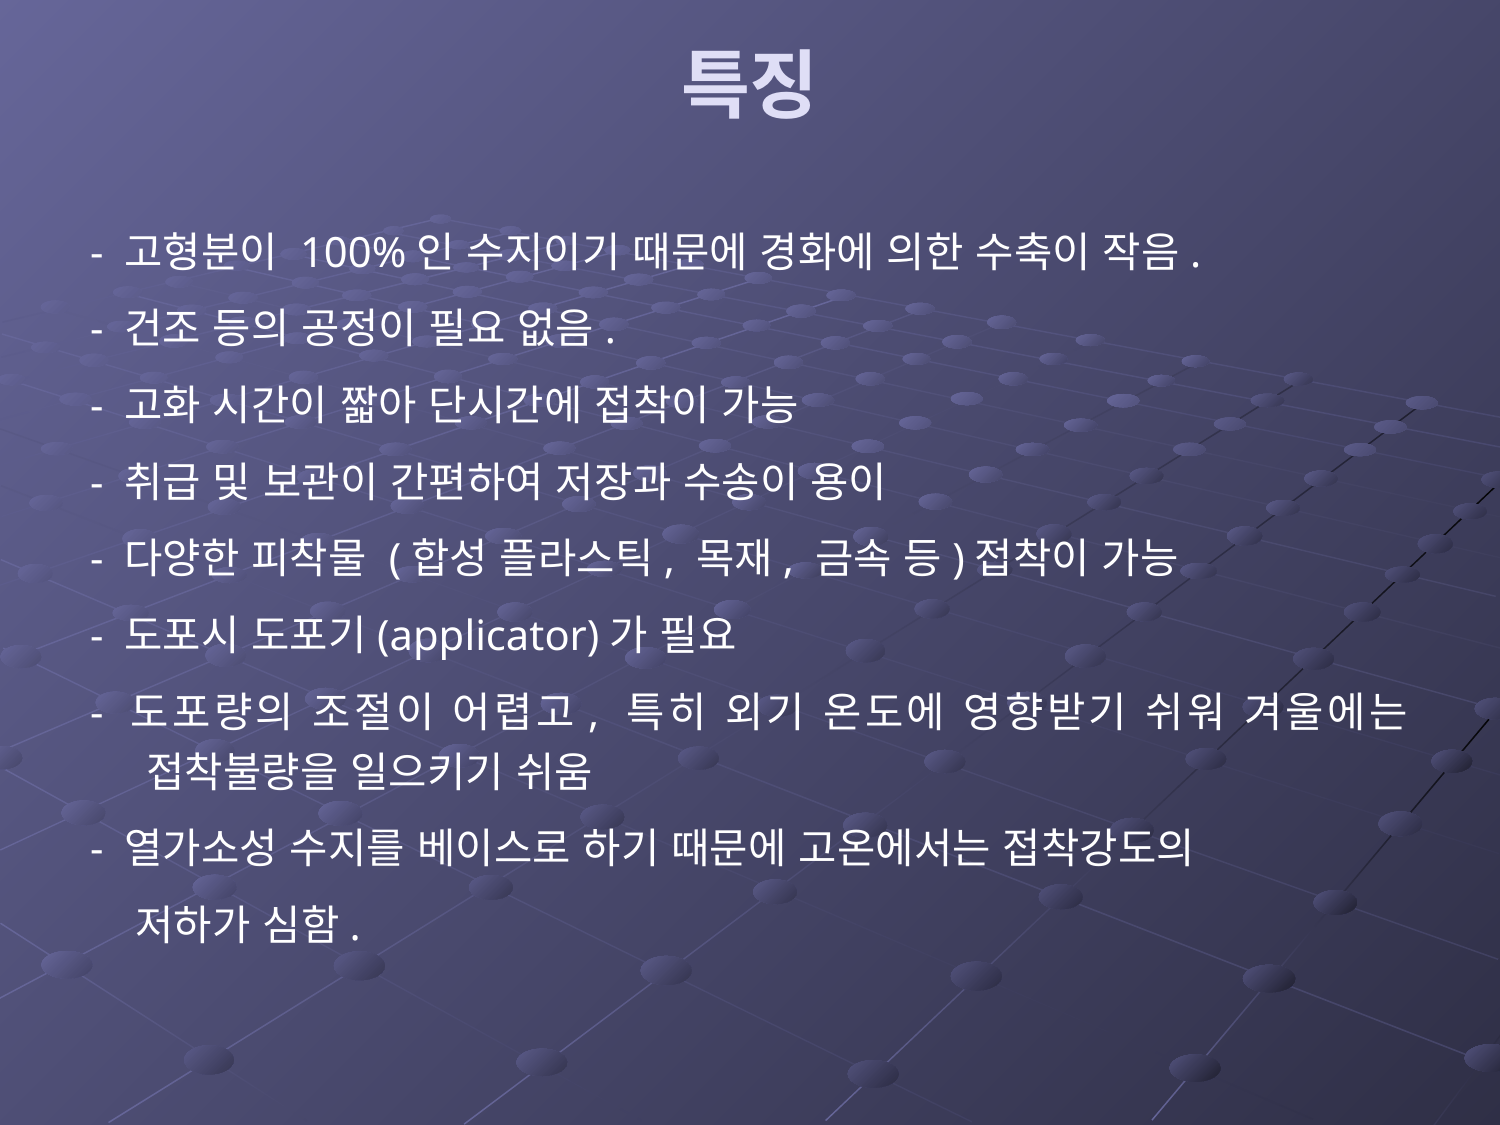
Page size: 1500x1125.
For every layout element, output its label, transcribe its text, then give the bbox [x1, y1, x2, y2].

list - 고형분이 100%인 수지이기 때문에 경화에 의한 수축이 작음. - 건조 등의 공정이 필요 없음. - 고화 시간이 짧아 단시간에 접착이 가능 - 취급 및 보관이 간편하여 저장과 수송이 용이 - 다양한 피착물 (합성 플라스틱, 목재, 금속 등)접착이 가능 - 도포시 도포기(applicator)가 필요 - 도포량의 조절이 어렵고, 특히 외기 온도에 영향받기 쉬워 겨울에는 접착불량을 일으키기 쉬움 - 열가소성 수지를 베이스로 하기 때문에 고온에서는 접착강도의 저하가 심함. [74, 207, 1424, 1048]
title 특징 [74, 18, 1426, 147]
